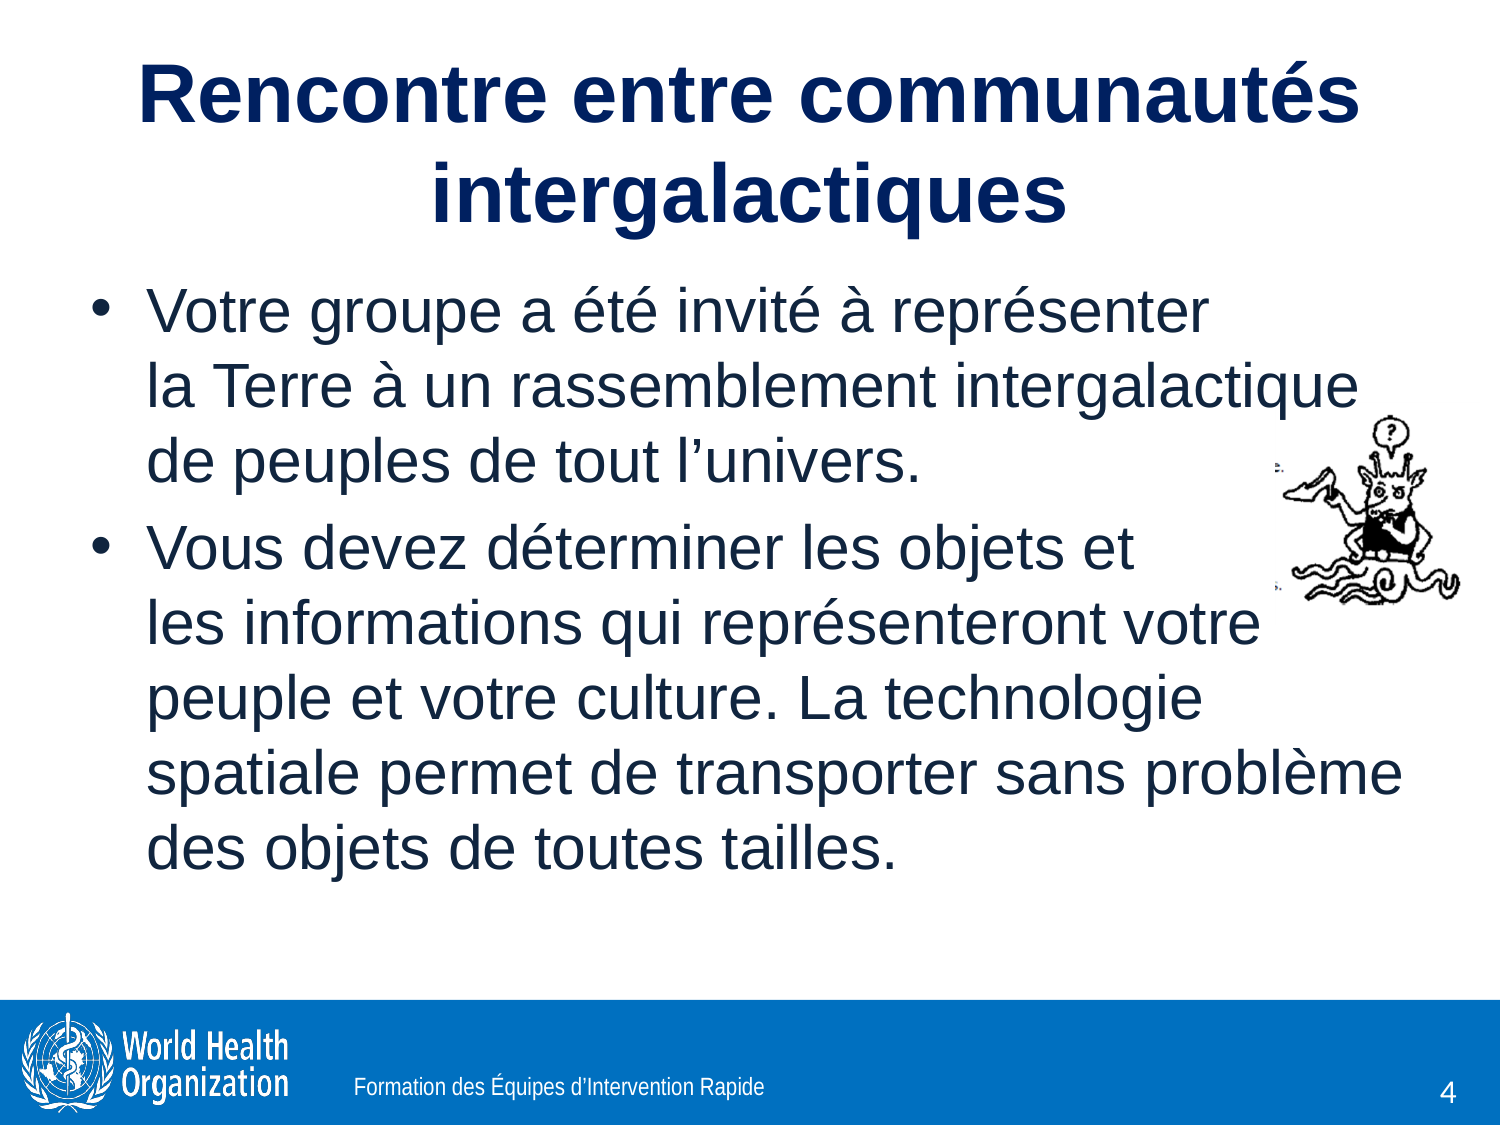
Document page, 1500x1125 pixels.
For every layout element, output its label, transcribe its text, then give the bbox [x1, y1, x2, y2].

title Rencontre entre communautés intergalactiques [0, 45, 1500, 233]
list Votre groupe a été invité à représenter la Terre à un rassemblement intergalactique de peuples de tout l’univers. Vous devez déterminer les objets et les informations qui représenteront votre peuple et votre culture. La technologie spatiale permet de transporter sans problème des objets de toutes tailles. [75, 262, 1425, 1005]
picture [1274, 402, 1481, 626]
picture [21, 1012, 288, 1113]
